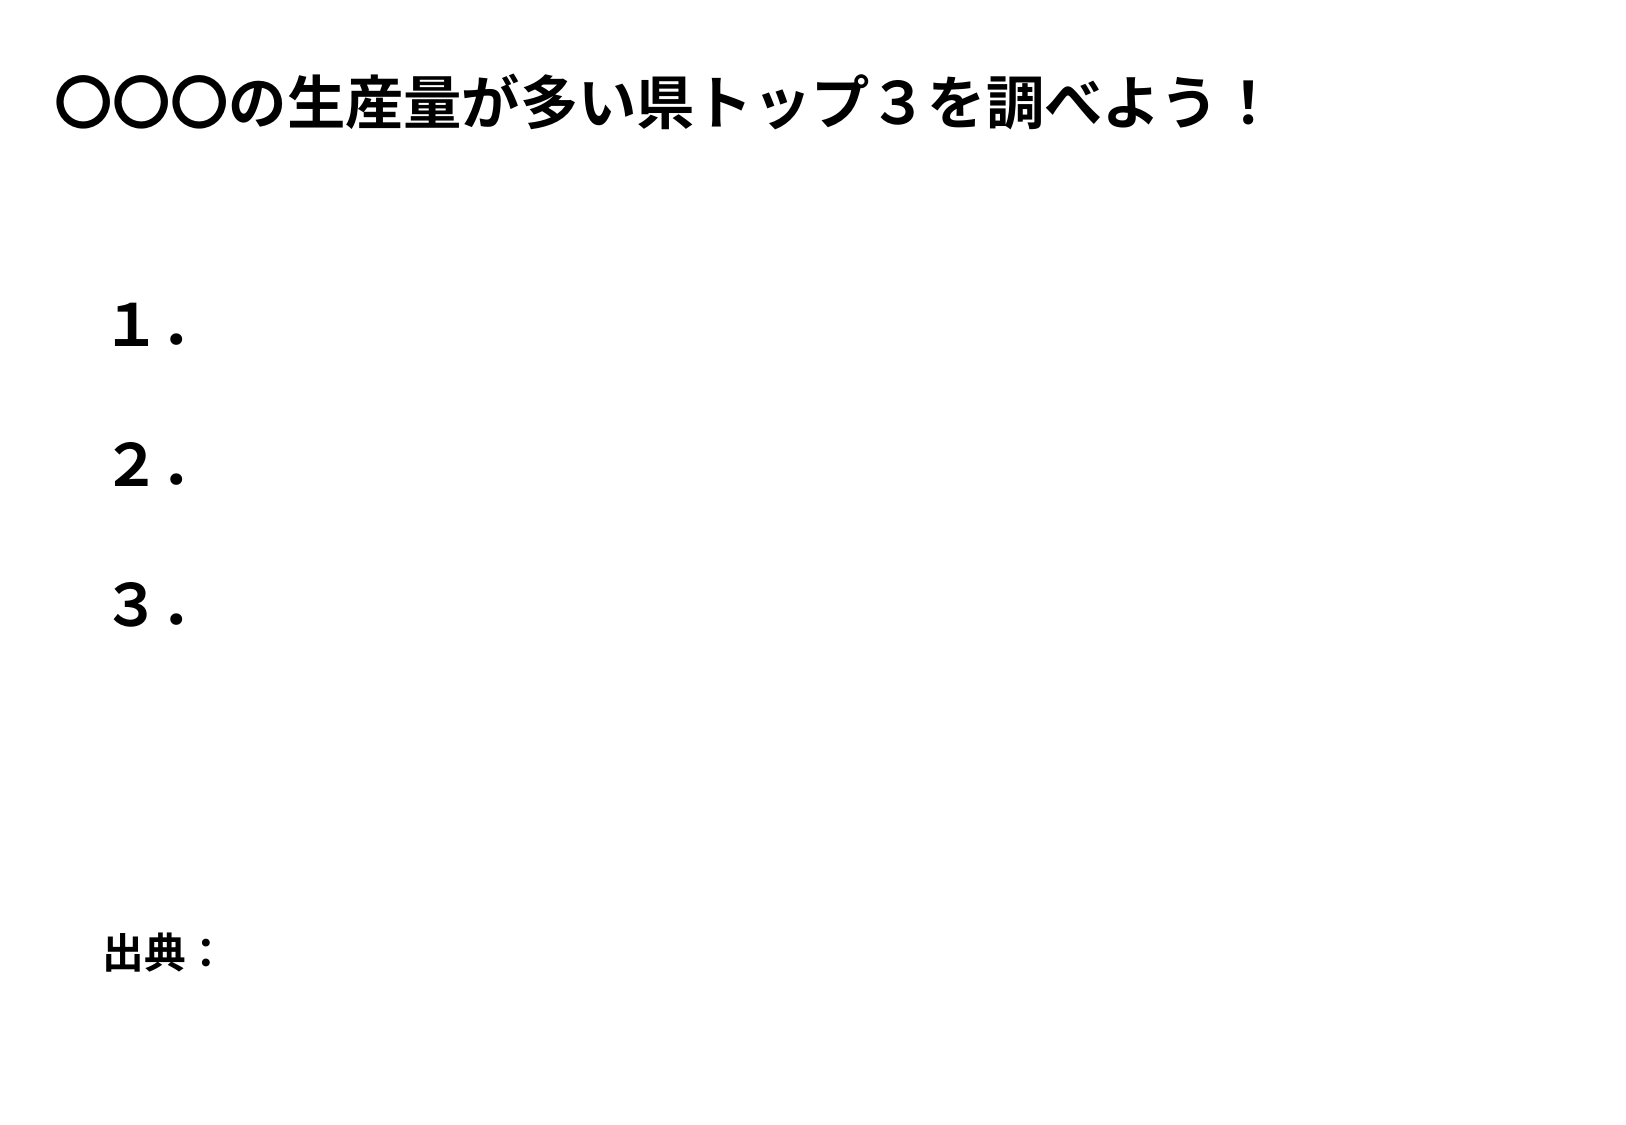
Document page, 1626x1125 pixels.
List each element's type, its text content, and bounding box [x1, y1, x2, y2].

text_box １． ２． ３． [87, 280, 1556, 646]
text_box 出典： [87, 919, 1588, 985]
text_box 〇〇〇の生産量が多い県トップ３を調べよう！ [39, 58, 1293, 144]
